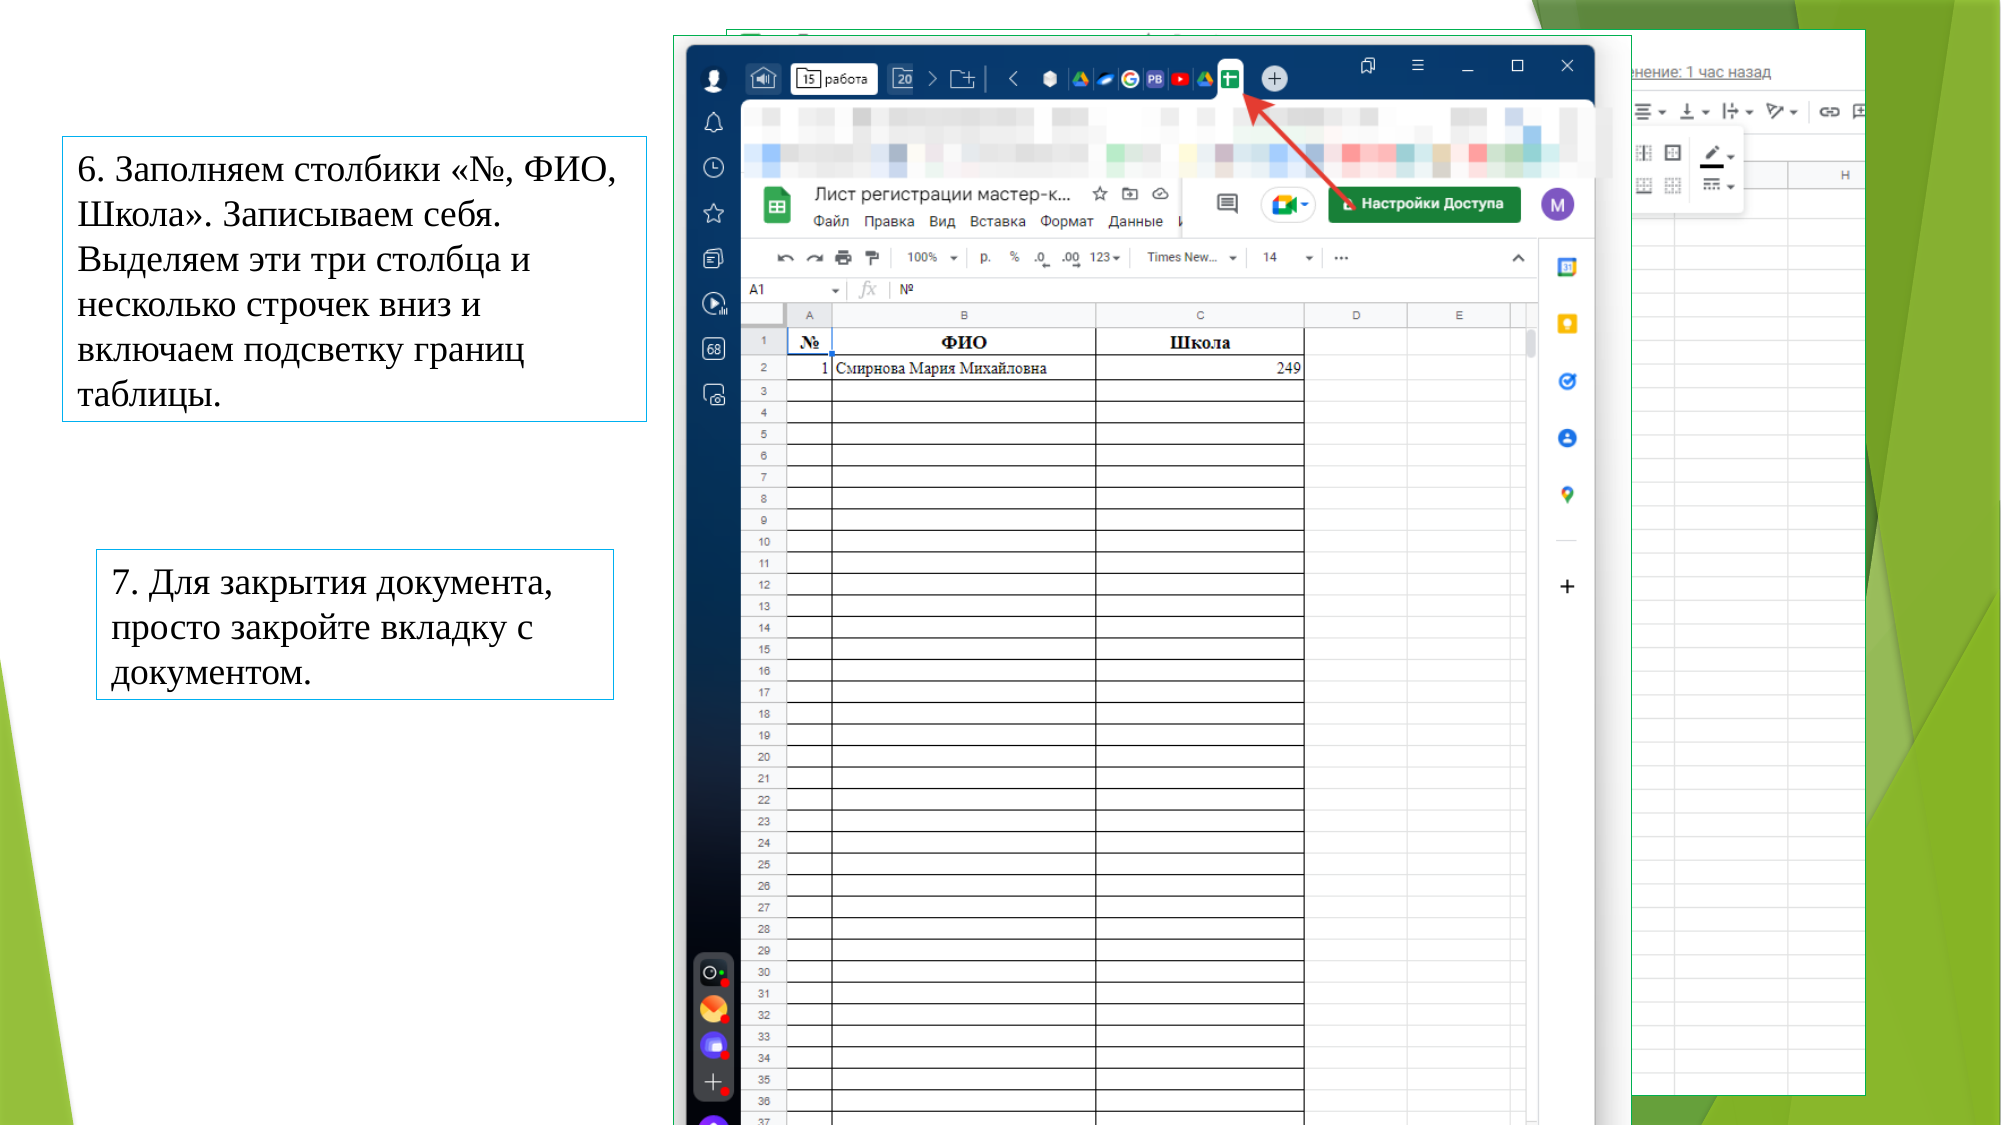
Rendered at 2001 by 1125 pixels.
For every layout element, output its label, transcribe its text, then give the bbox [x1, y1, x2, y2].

text_box 7. Для закрытия документа, просто закройте вкладку с документом. [96, 549, 614, 700]
picture [673, 28, 1867, 1125]
text_box 6. Заполняем столбики «№, ФИО, Школа». Записываем себя. Выделяем эти три столбца и несколько строчек вниз и включаем подсветку границ таблицы. [62, 136, 647, 422]
